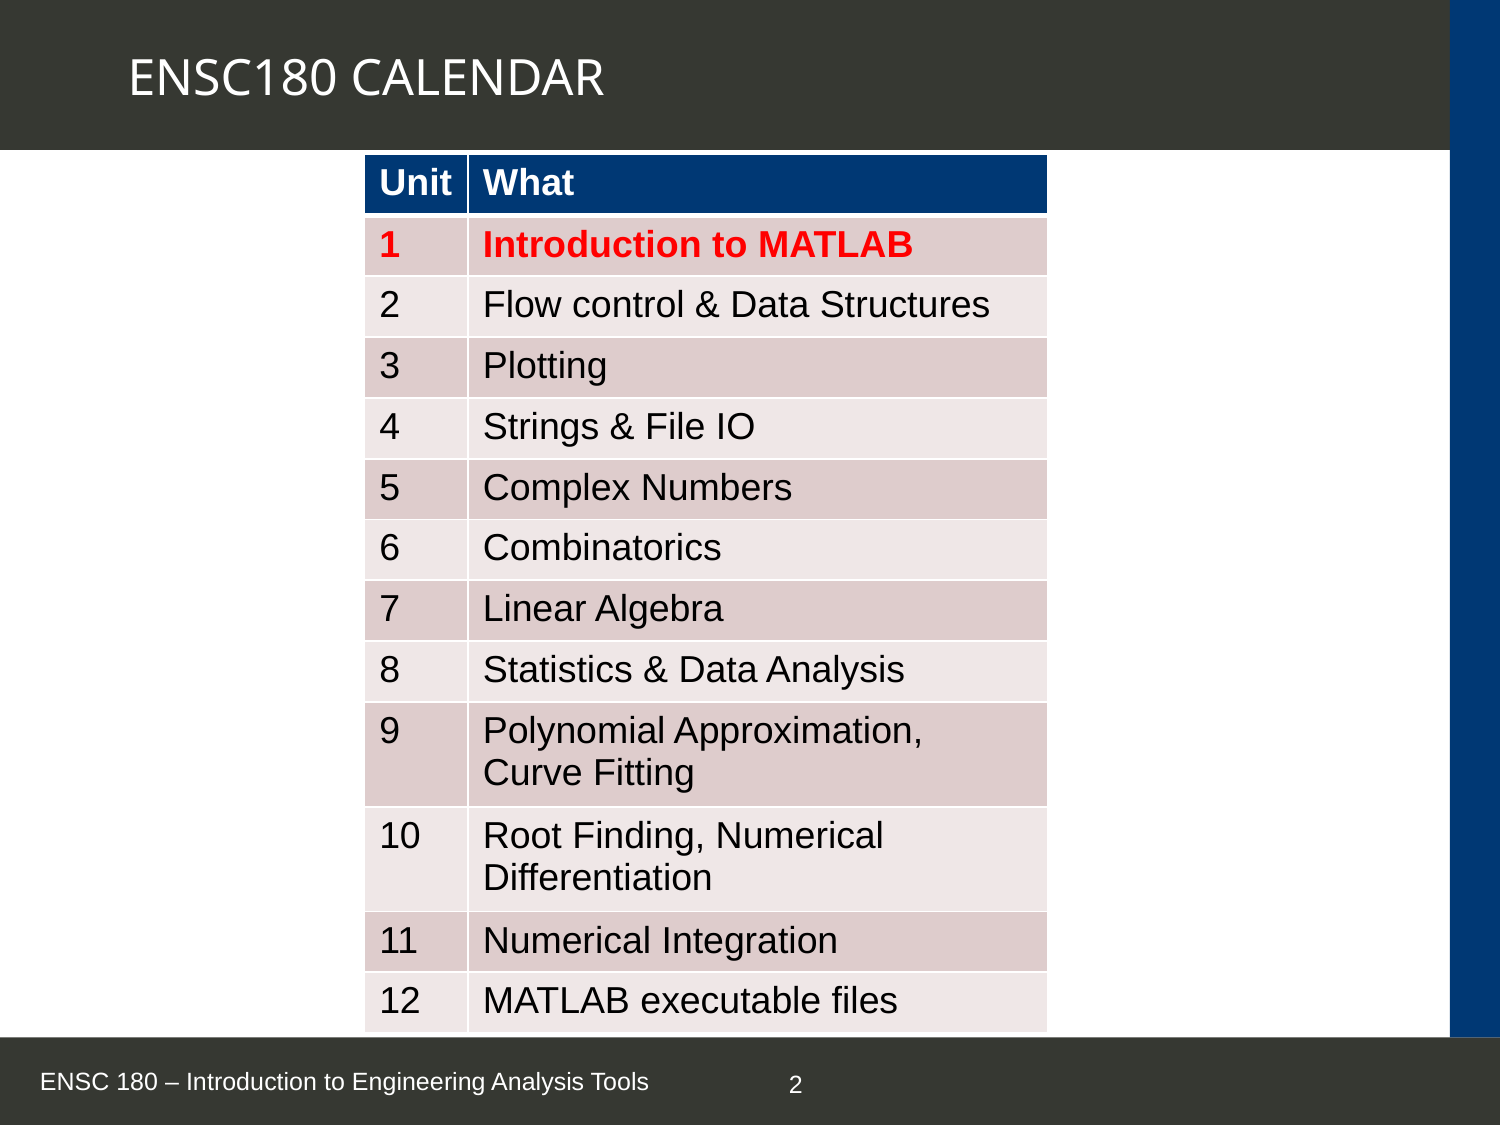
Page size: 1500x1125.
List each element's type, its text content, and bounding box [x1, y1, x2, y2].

table_cell Strings & File IO [469, 399, 1047, 458]
title ENSC180 CALENDAR [112, 37, 1450, 138]
table_cell 10 [365, 808, 467, 911]
table_cell MATLAB executable files [469, 973, 1047, 1032]
table_cell Flow control & Data Structures [469, 277, 1047, 336]
table_cell 6 [365, 520, 467, 579]
table_cell 9 [365, 703, 467, 806]
table_cell Numerical Integration [469, 912, 1047, 971]
table_cell Linear Algebra [469, 581, 1047, 640]
footer ENSC 180 – Introduction to Engineering Analysis Tools [24, 1057, 740, 1113]
table_cell 5 [365, 460, 467, 519]
table_cell 4 [365, 399, 467, 458]
table_cell Plotting [469, 338, 1047, 397]
table_cell 3 [365, 338, 467, 397]
table_header Unit [365, 155, 467, 213]
table_cell 1 [365, 218, 467, 275]
table_cell Complex Numbers [469, 460, 1047, 519]
table_cell 12 [365, 973, 467, 1032]
table_cell 2 [365, 277, 467, 336]
table_cell 7 [365, 581, 467, 640]
table_header What [469, 155, 1047, 213]
table_cell 8 [365, 642, 467, 701]
table_cell 11 [365, 912, 467, 971]
table_cell Combinatorics [469, 520, 1047, 579]
table_cell Statistics & Data Analysis [469, 642, 1047, 701]
table_cell Introduction to MATLAB [469, 218, 1047, 275]
table_cell Root Finding, Numerical Differentiation [469, 808, 1047, 911]
table_cell Polynomial Approximation, Curve Fitting [469, 703, 1047, 806]
